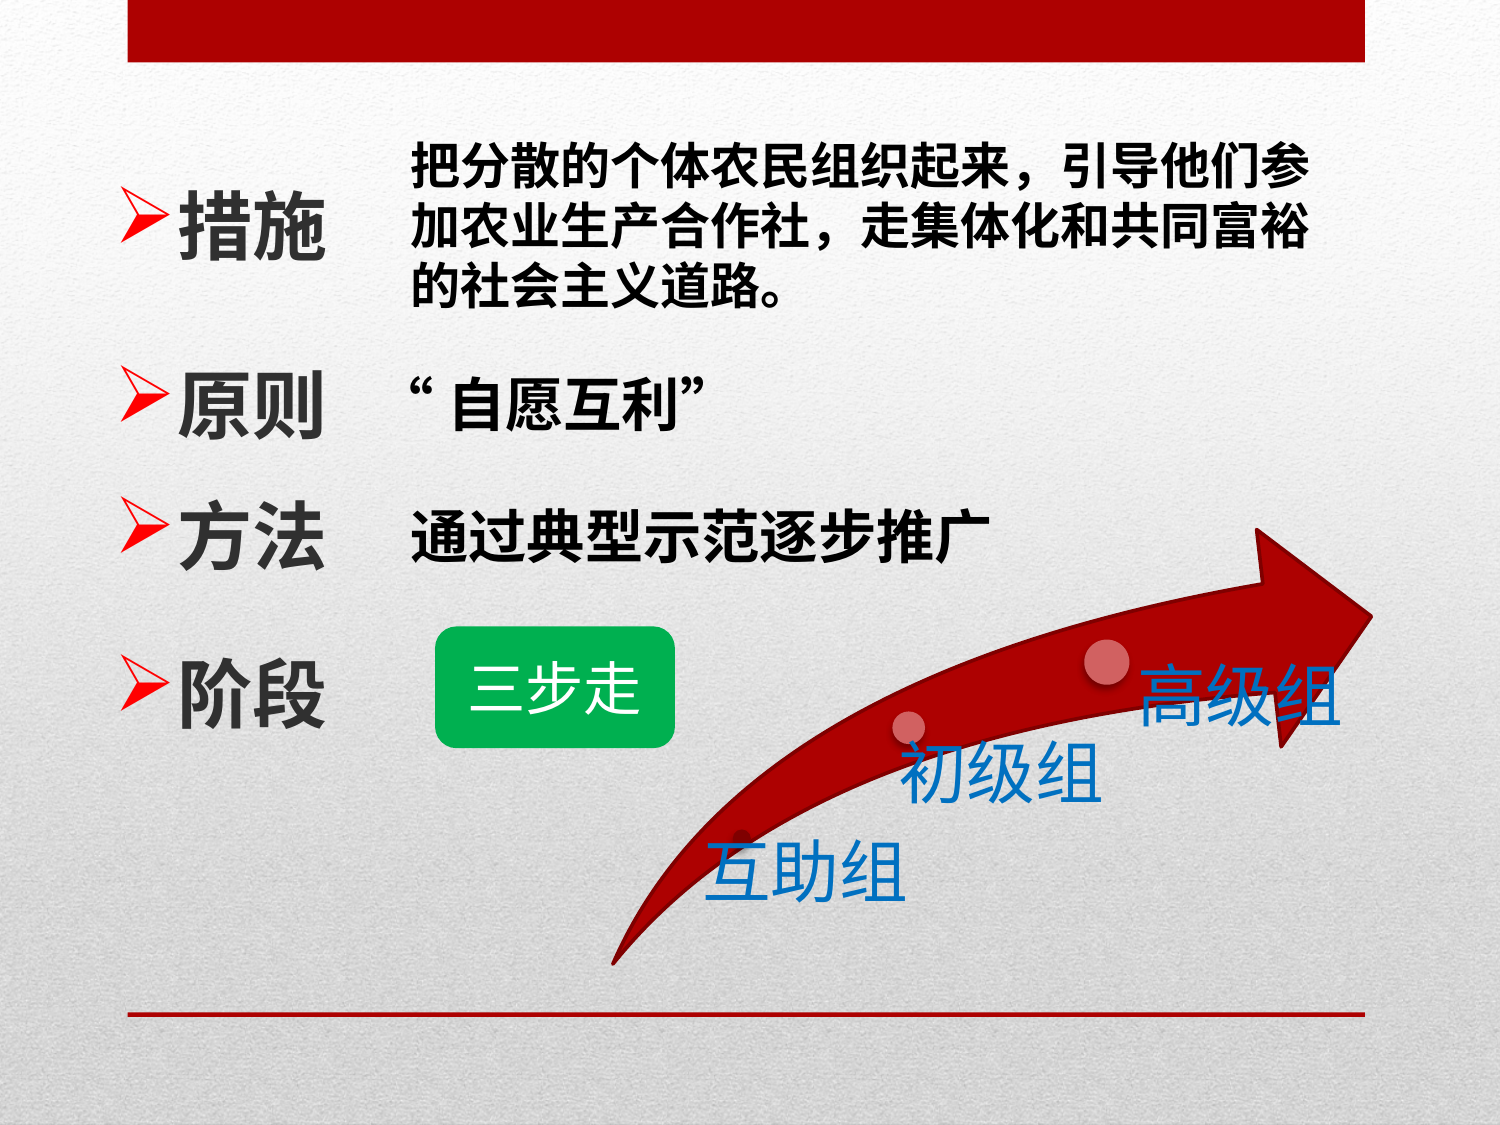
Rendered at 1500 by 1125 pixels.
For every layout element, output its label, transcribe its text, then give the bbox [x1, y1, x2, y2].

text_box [501, 528, 1484, 965]
text_box 三步走 [435, 626, 496, 749]
text_box 措施 [100, 172, 361, 278]
text_box 阶段 [100, 640, 361, 746]
text_box “自愿互利” [360, 361, 987, 446]
text_box 方法 [100, 482, 361, 588]
text_box 把分散的个体农民组织起来，引导他们参加农业生产合作社，走集体化和共同富裕的社会主义道路。 [395, 127, 1341, 322]
text_box 原则 [100, 350, 361, 456]
text_box 通过典型示范逐步推广 [395, 492, 1093, 578]
